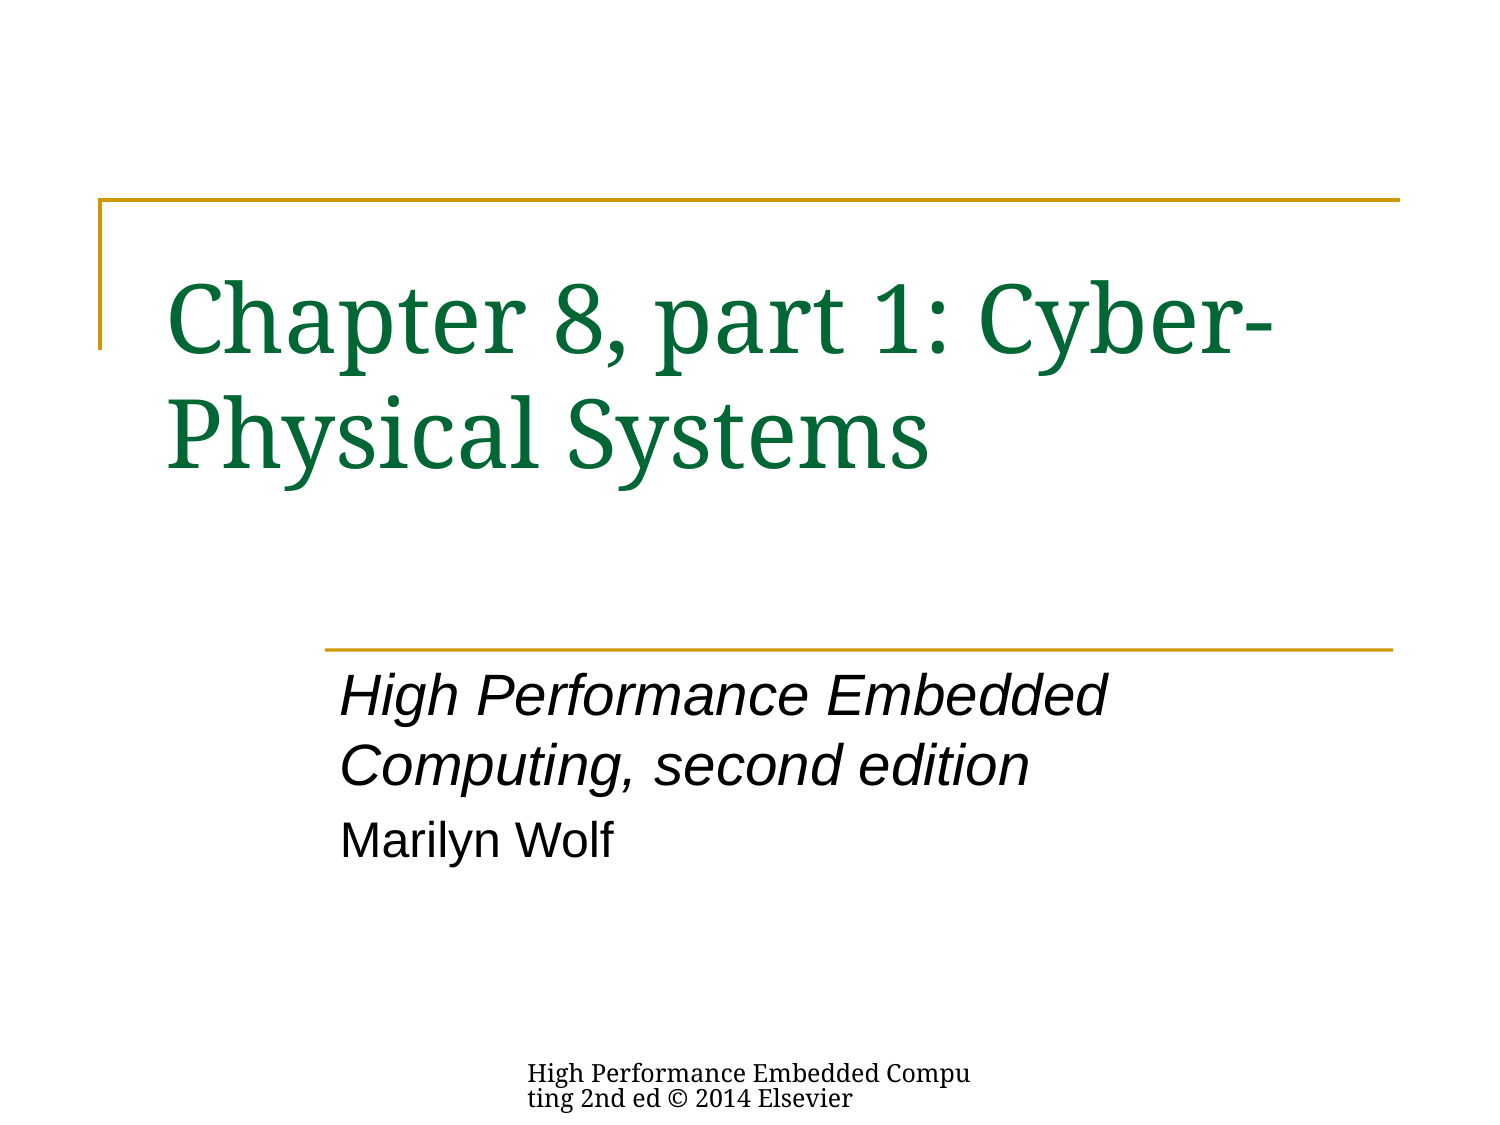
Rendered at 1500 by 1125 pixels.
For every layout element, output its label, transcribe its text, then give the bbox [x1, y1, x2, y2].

title Chapter 8, part 1: Cyber-Physical Systems [150, 249, 1401, 538]
subtitle High Performance Embedded Computing, second edition Marilyn Wolf [324, 650, 1400, 938]
footer High Performance Embedded Computing 2nd ed © 2014 Elsevier [512, 1024, 988, 1100]
